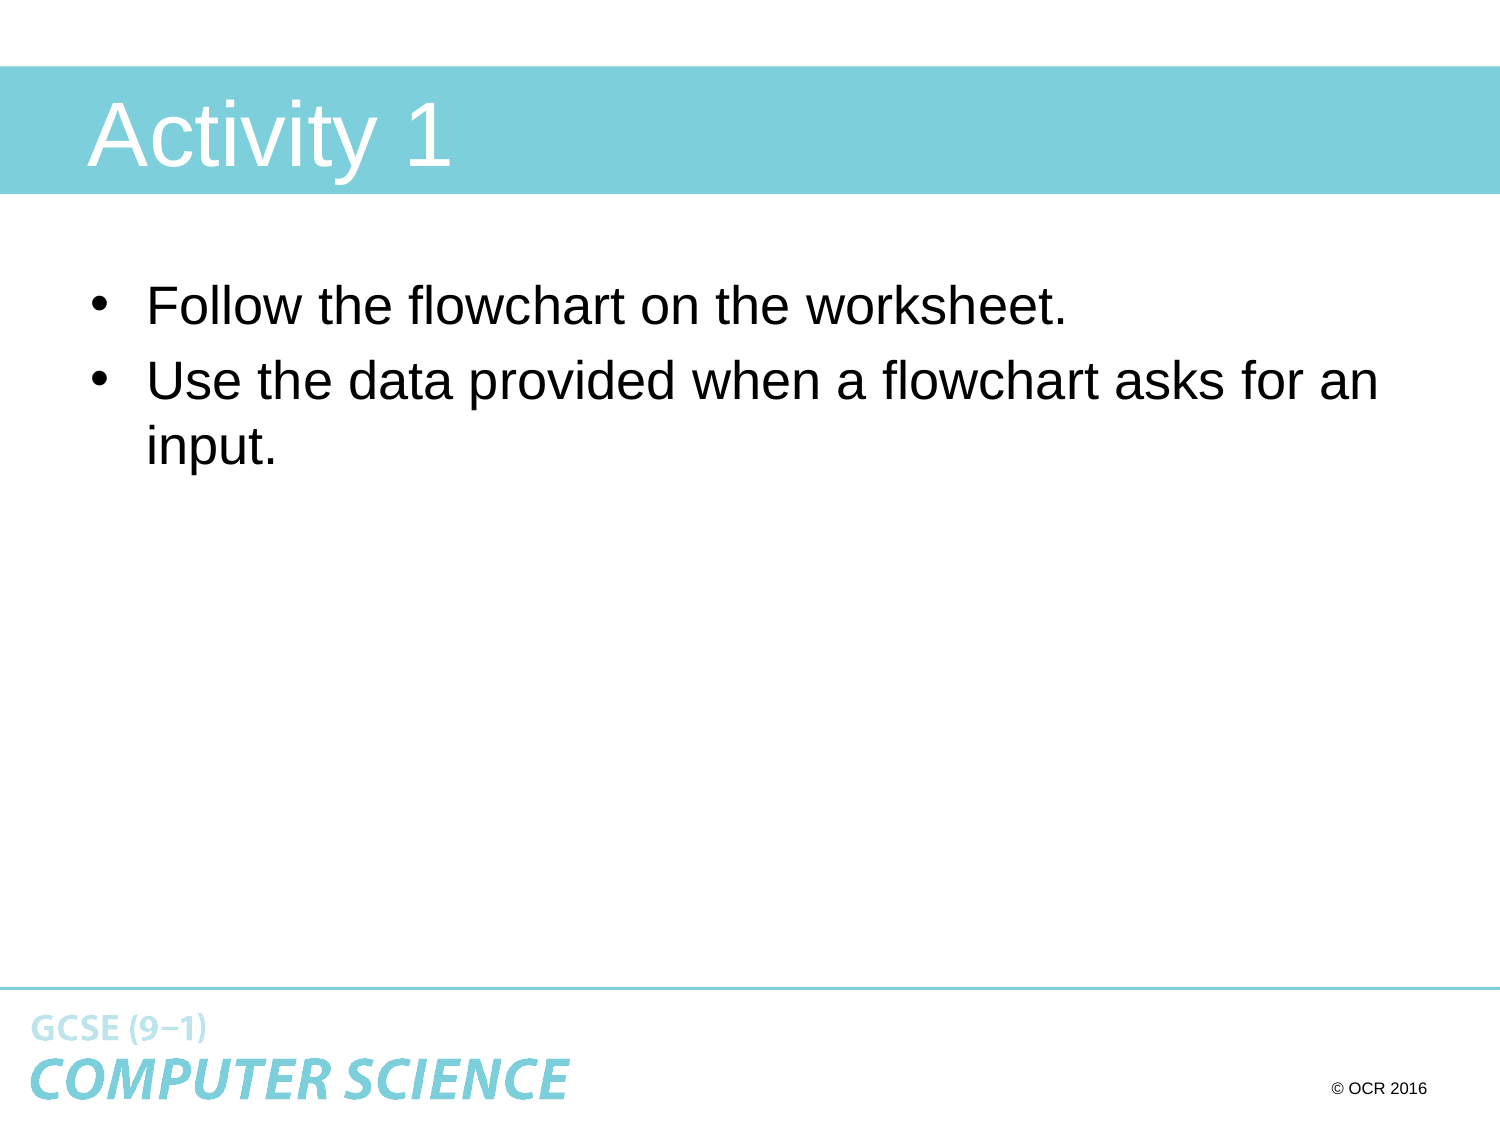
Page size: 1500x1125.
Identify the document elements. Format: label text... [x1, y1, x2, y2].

list Follow the flowchart on the worksheet. Use the data provided when a flowchart asks for an input. [75, 262, 1425, 965]
picture [0, 987, 1500, 1124]
title Activity 1 [0, 66, 1500, 194]
